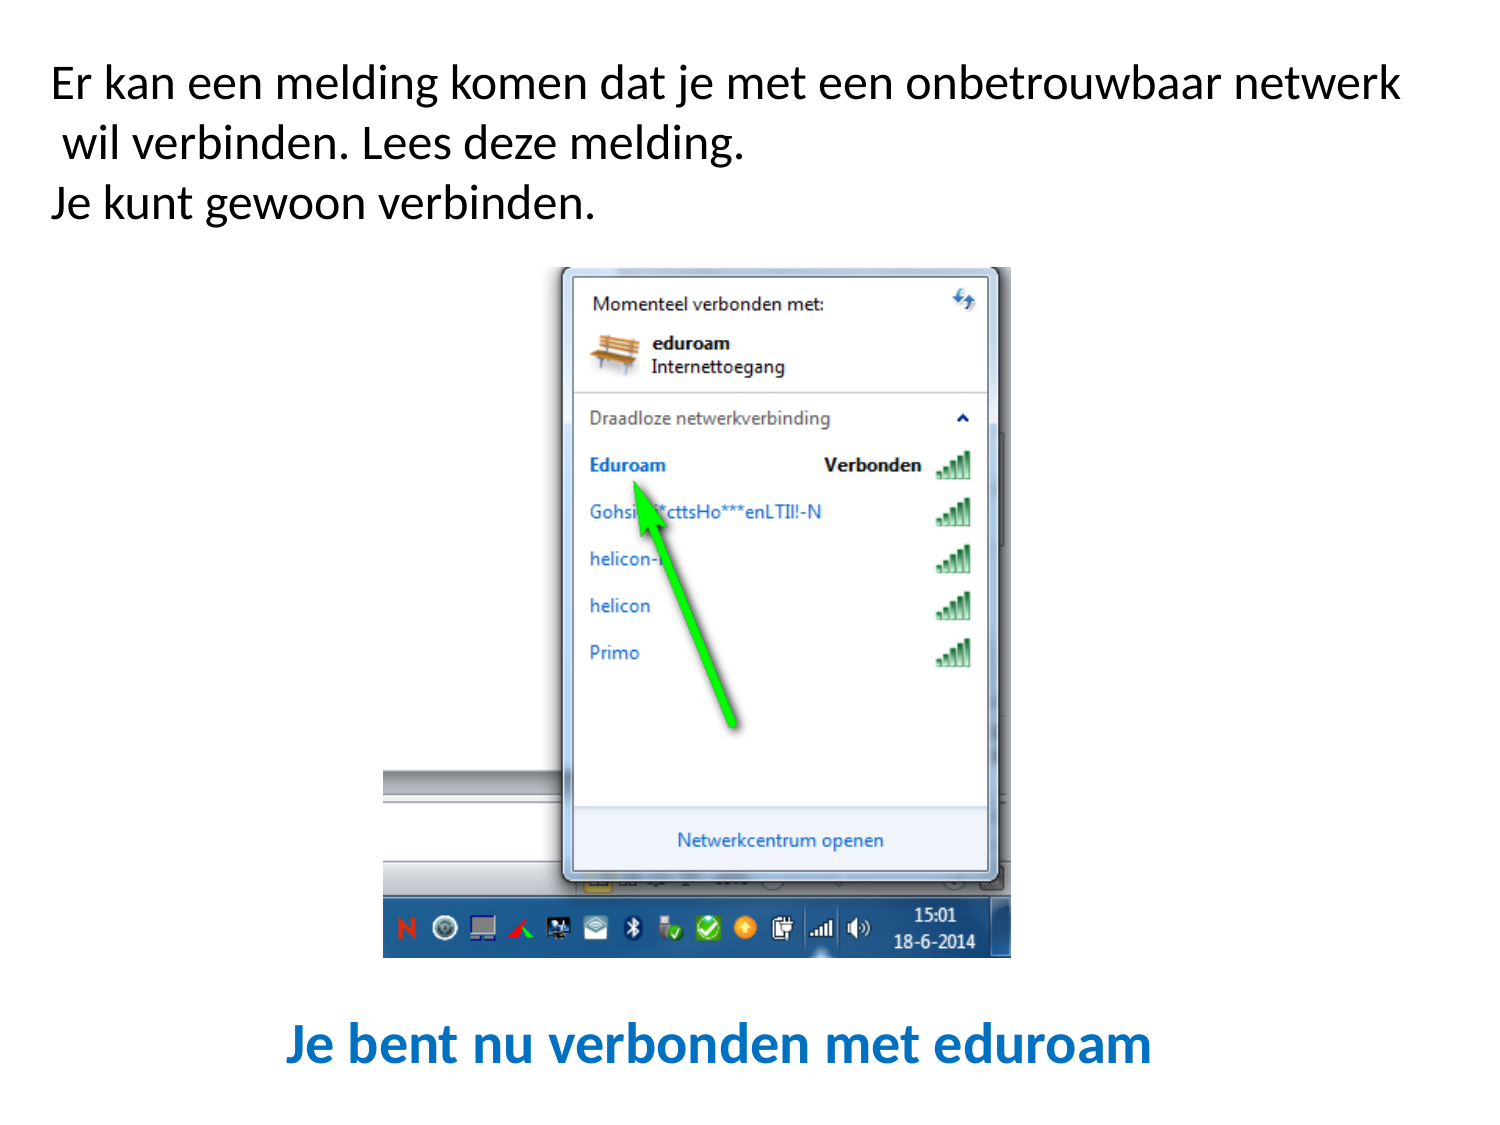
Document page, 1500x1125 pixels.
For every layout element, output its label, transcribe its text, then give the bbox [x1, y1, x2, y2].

text_box Er kan een melding komen dat je met een onbetrouwbaar netwerk wil verbinden. Lees deze melding. Je kunt gewoon verbinden. [35, 42, 1417, 238]
picture [383, 266, 1011, 959]
text_box Je bent nu verbonden met eduroam [271, 997, 1182, 1083]
